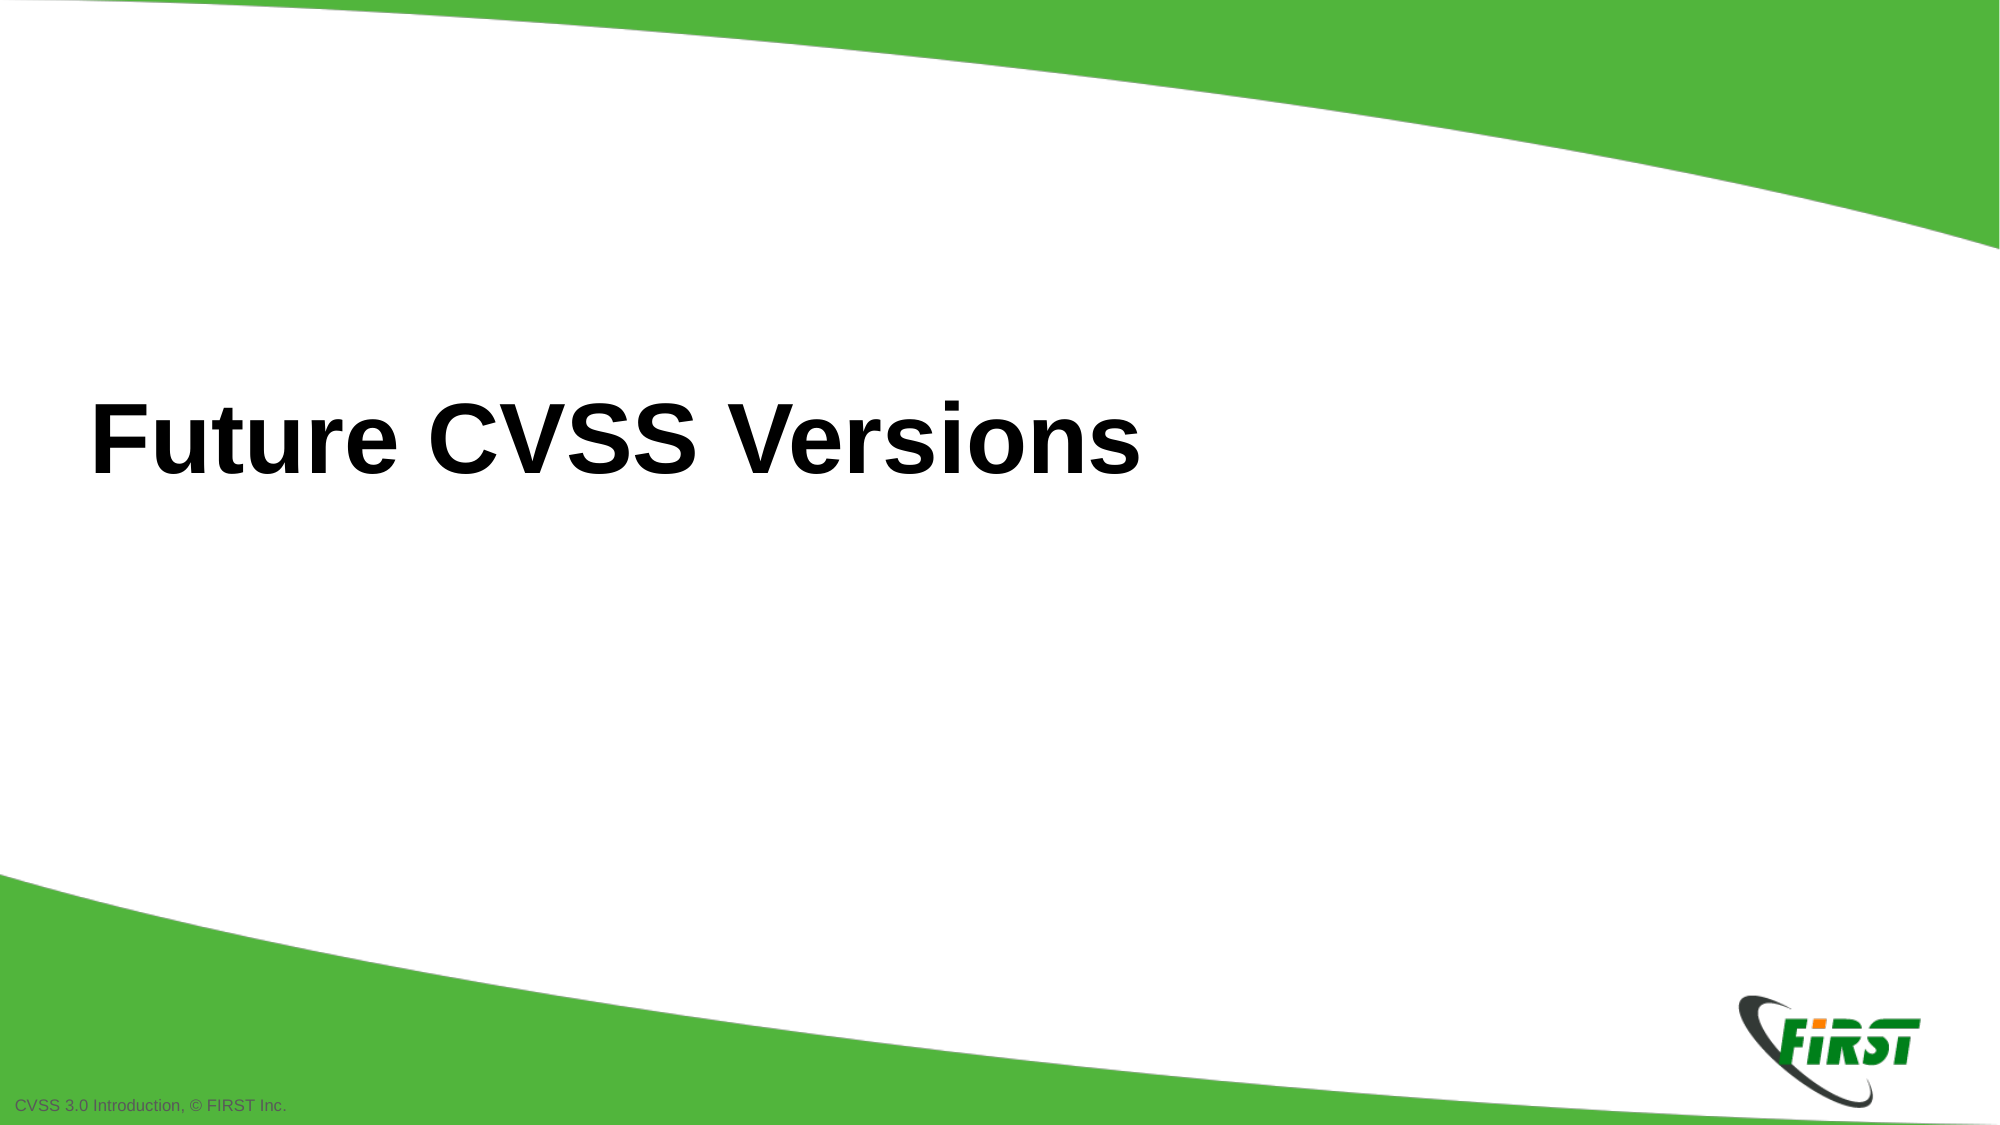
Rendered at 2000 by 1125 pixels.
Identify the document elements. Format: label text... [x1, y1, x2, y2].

text_box [74, 761, 1800, 973]
picture [0, 0, 2000, 1125]
text_box Future CVSS Versions [74, 366, 1800, 715]
